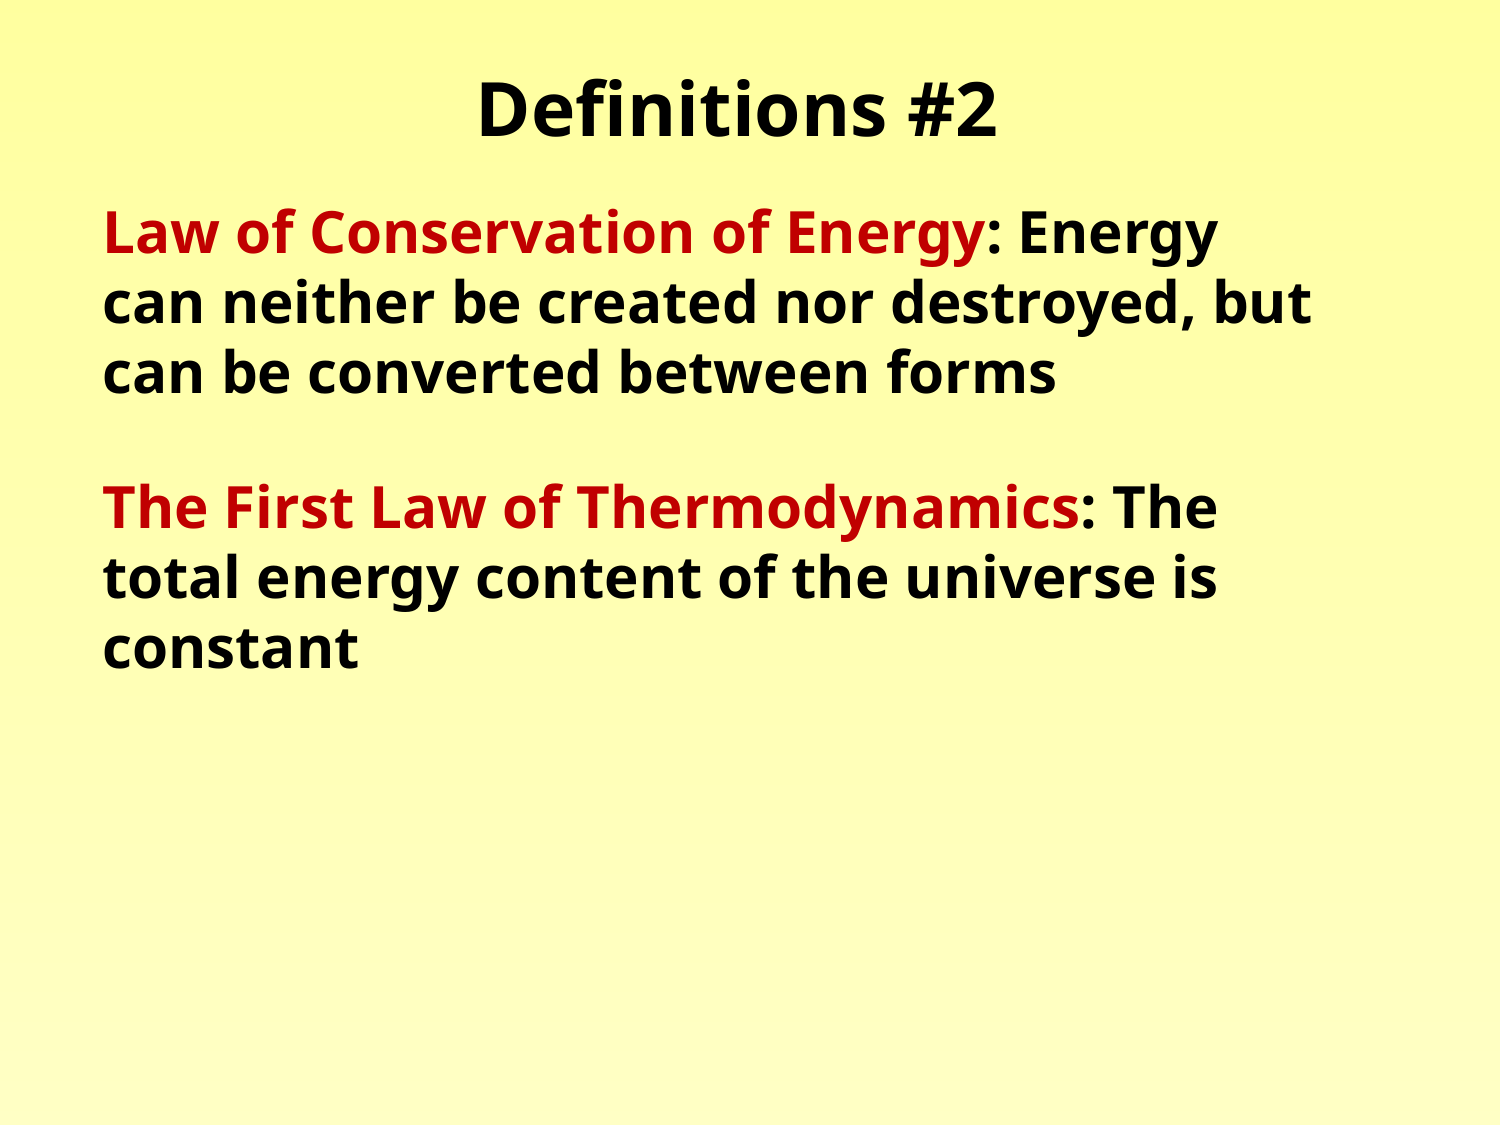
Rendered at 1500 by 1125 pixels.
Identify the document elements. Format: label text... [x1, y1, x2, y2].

text_box The First Law of Thermodynamics: The total energy content of the universe is constant [87, 462, 1316, 688]
text_box Law of Conservation of Energy: Energy can neither be created nor destroyed, but can be converted between forms [87, 187, 1341, 413]
title Definitions #2 [112, 37, 1363, 176]
